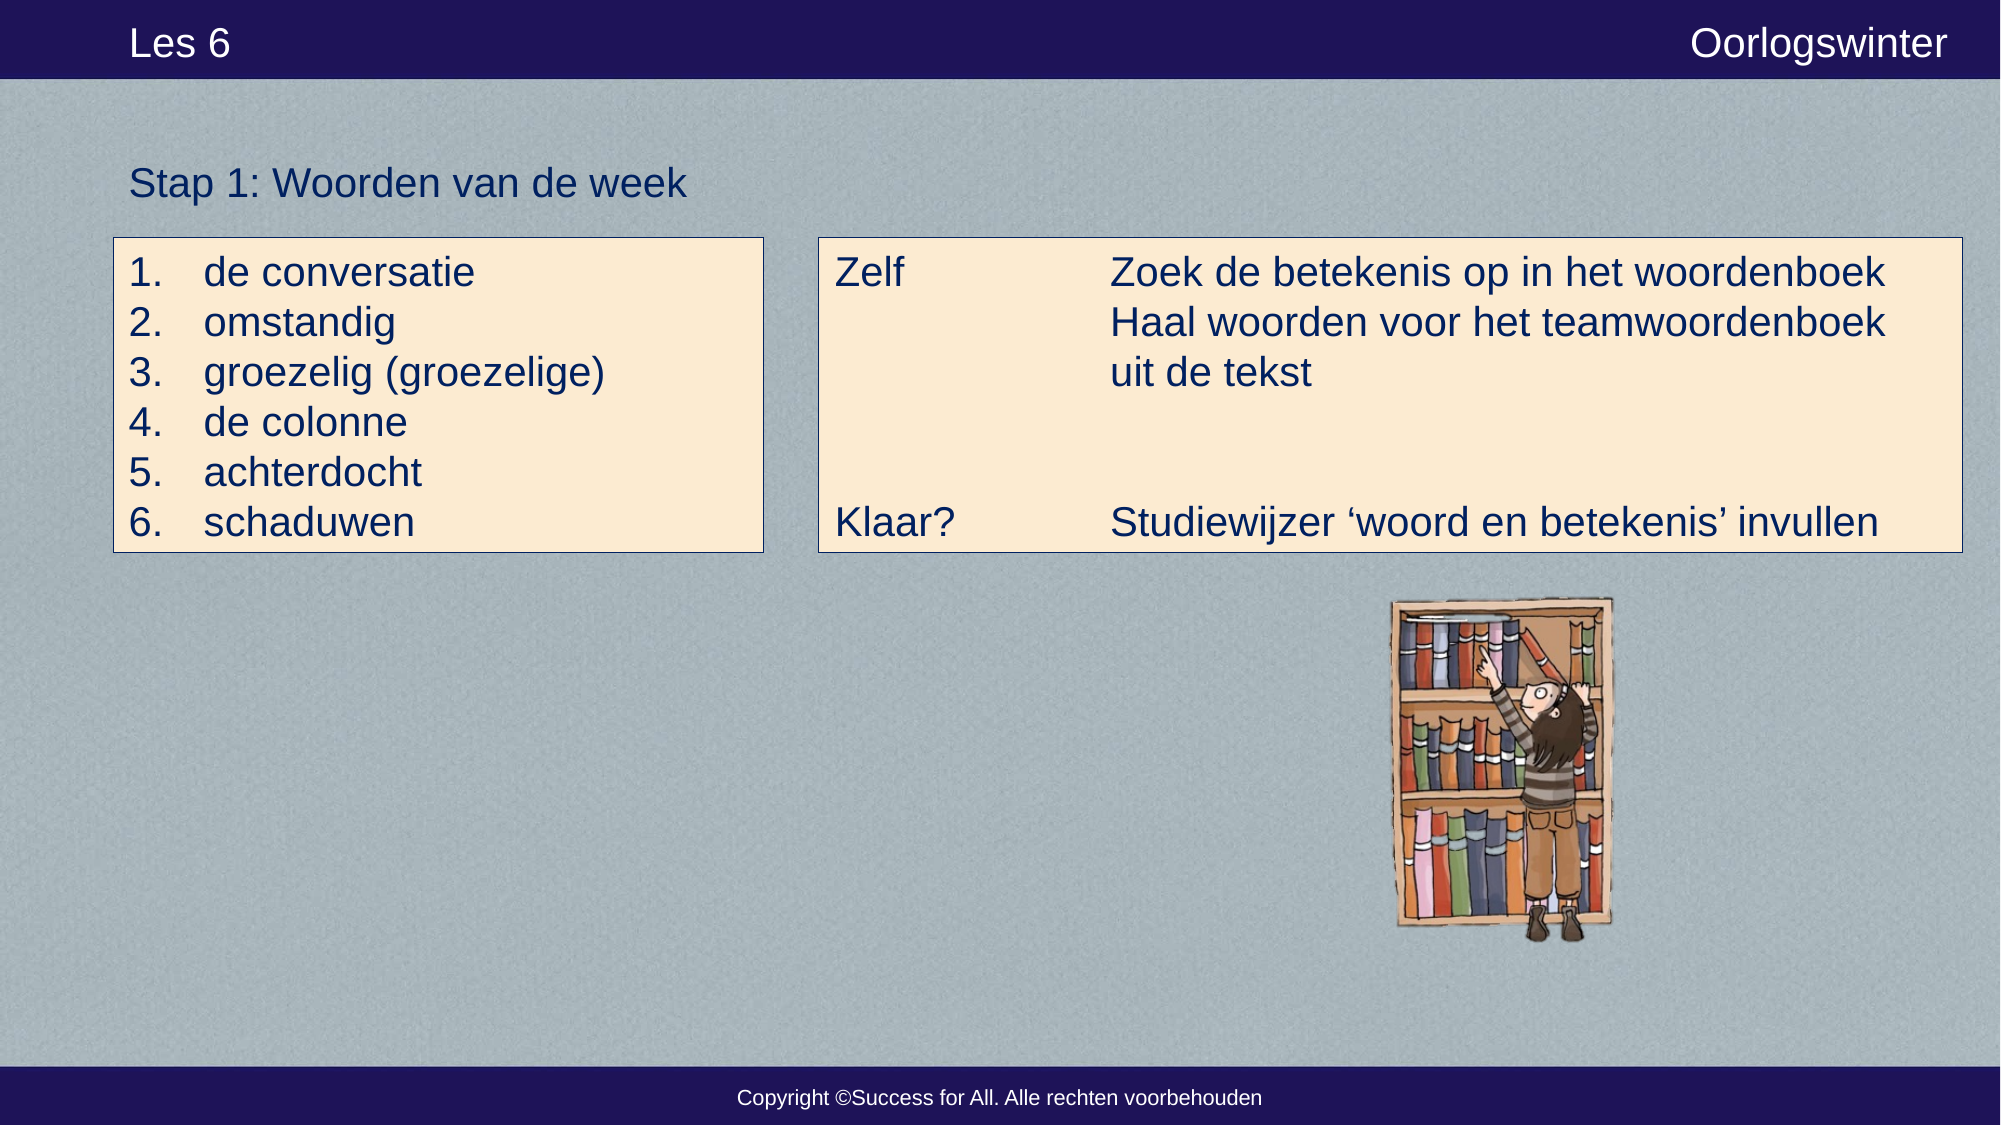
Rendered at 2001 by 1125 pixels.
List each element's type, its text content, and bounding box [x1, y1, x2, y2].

text_box Oorlogswinter [786, 8, 1963, 73]
picture [0, 0, 2001, 1125]
text_box Stap 1: Woorden van de week [113, 148, 1635, 214]
text_box Les 6 [114, 8, 354, 73]
text_box Zelf Zoek de betekenis op in het woordenboek Haal woorden voor het teamwoordenboek uit de tekst Klaar? Studiewijzer ‘woord en betekenis’ invullen [818, 237, 1963, 553]
text_box de conversatie omstandig groezelig (groezelige) de colonne achterdocht schaduwen [113, 237, 764, 553]
text_box Copyright ©Success for All. Alle rechten voorbehouden [0, 1076, 2000, 1125]
